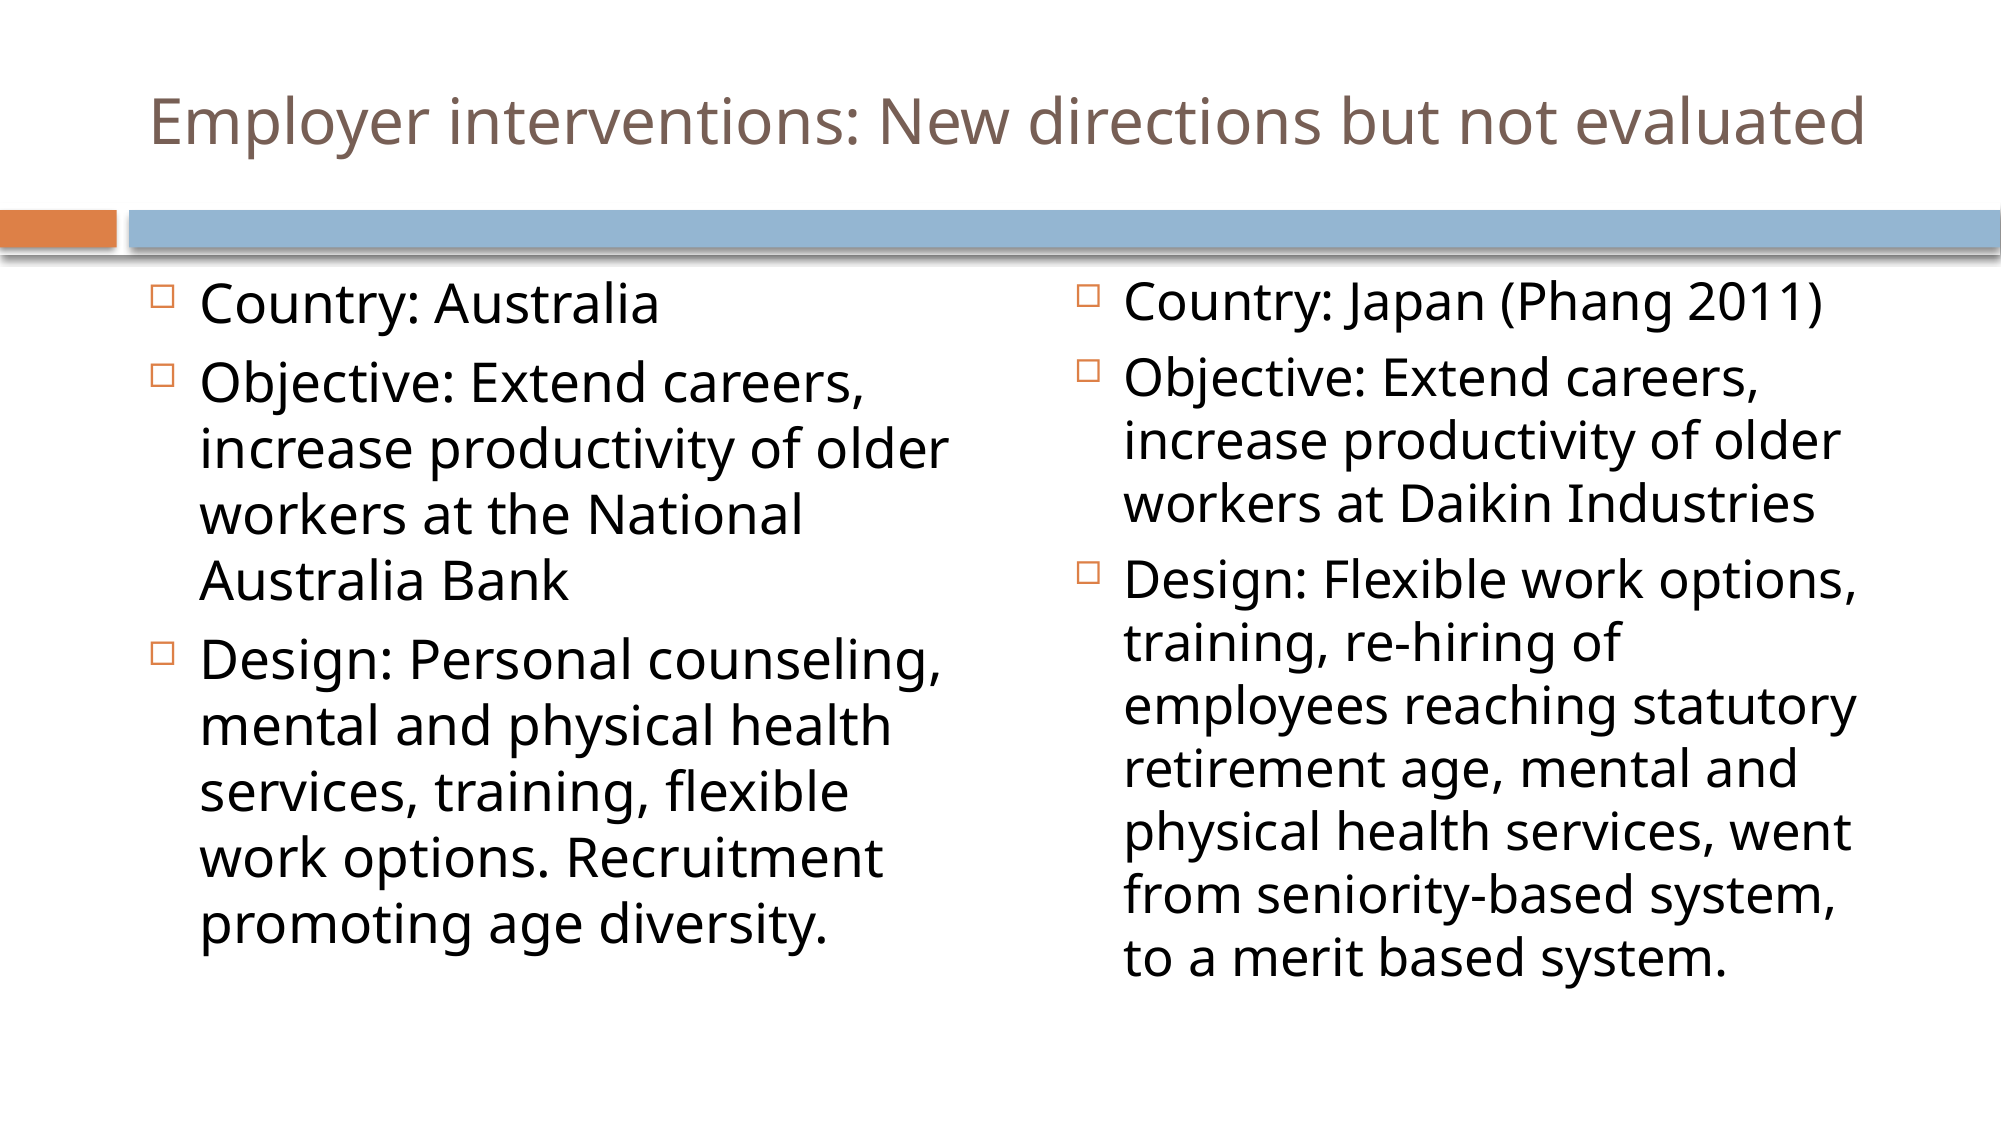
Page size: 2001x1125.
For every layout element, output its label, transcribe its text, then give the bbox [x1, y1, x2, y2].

list Country: Australia Objective: Extend careers, increase productivity of older workers at the National Australia Bank Design: Personal counseling, mental and physical health services, training, flexible work options. Recruitment promoting age diversity. [133, 260, 984, 1011]
list Country: Japan (Phang 2011) Objective: Extend careers, increase productivity of older workers at Daikin Industries Design: Flexible work options, training, re-hiring of employees reaching statutory retirement age, mental and physical health services, went from seniority-based system, to a merit based system. [1059, 260, 1910, 1011]
title Employer interventions: New directions but not evaluated [133, 37, 1917, 200]
